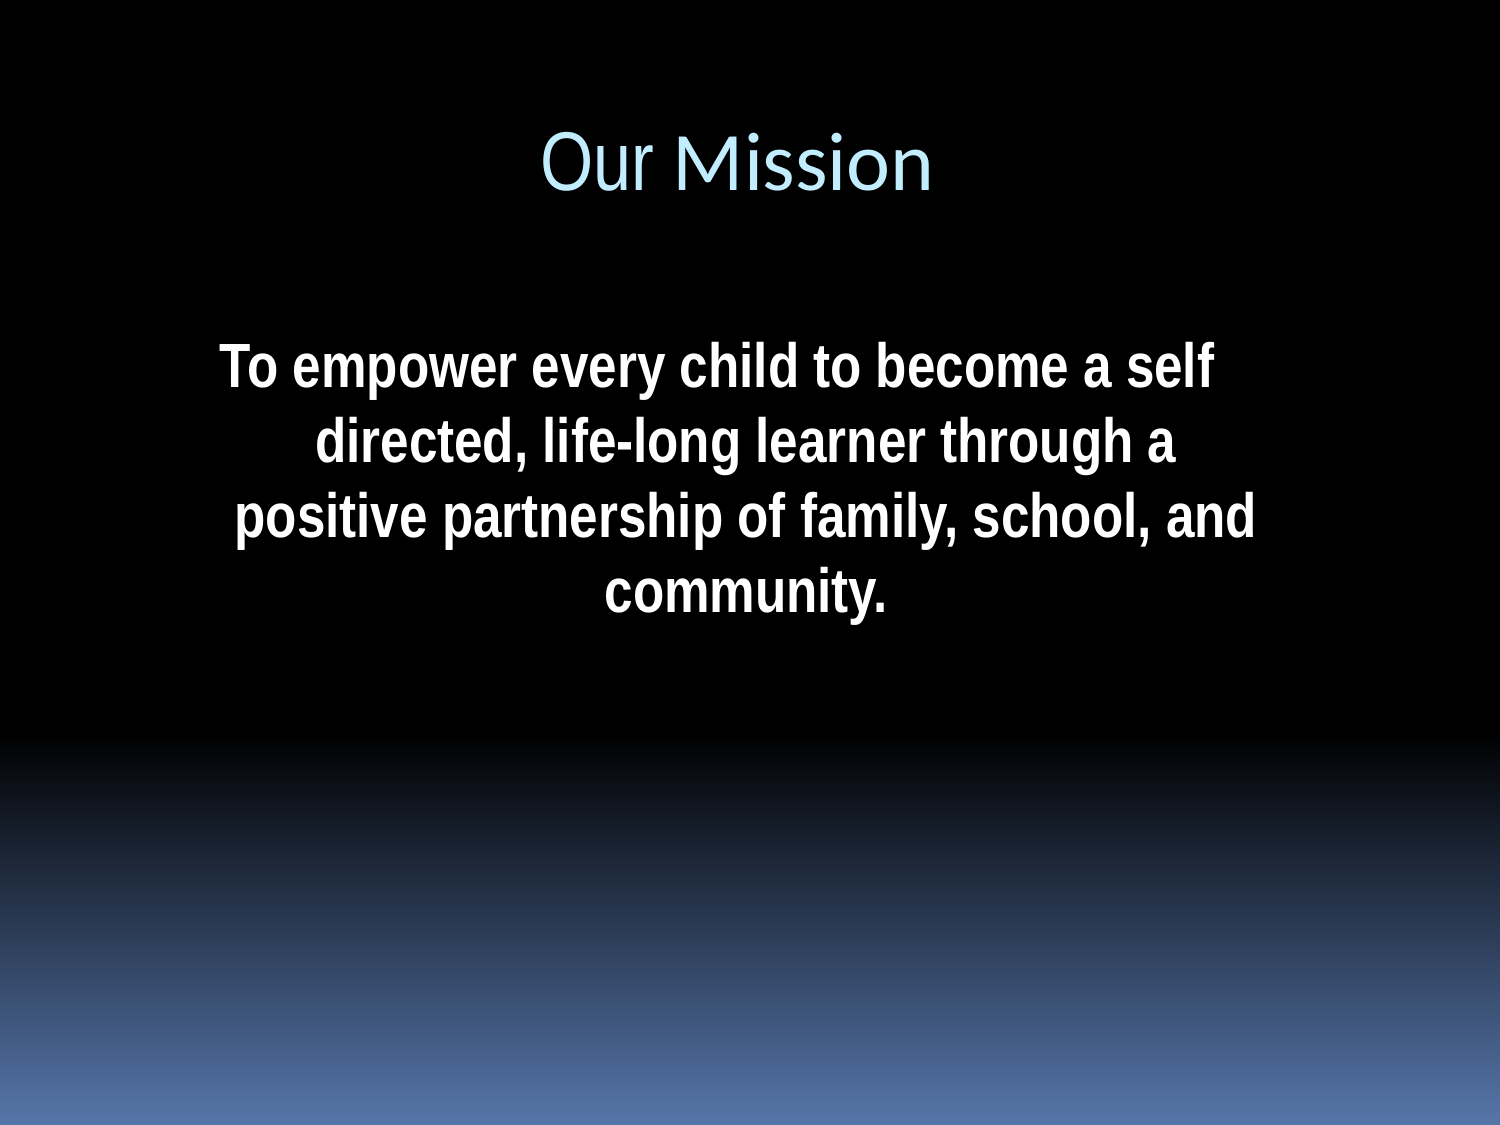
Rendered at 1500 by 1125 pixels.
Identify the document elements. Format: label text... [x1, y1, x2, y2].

list To empower every child to become a self directed, life-long learner through a positive partnership of family, school, and community. [150, 228, 1275, 941]
title Our Mission [99, 99, 1375, 250]
